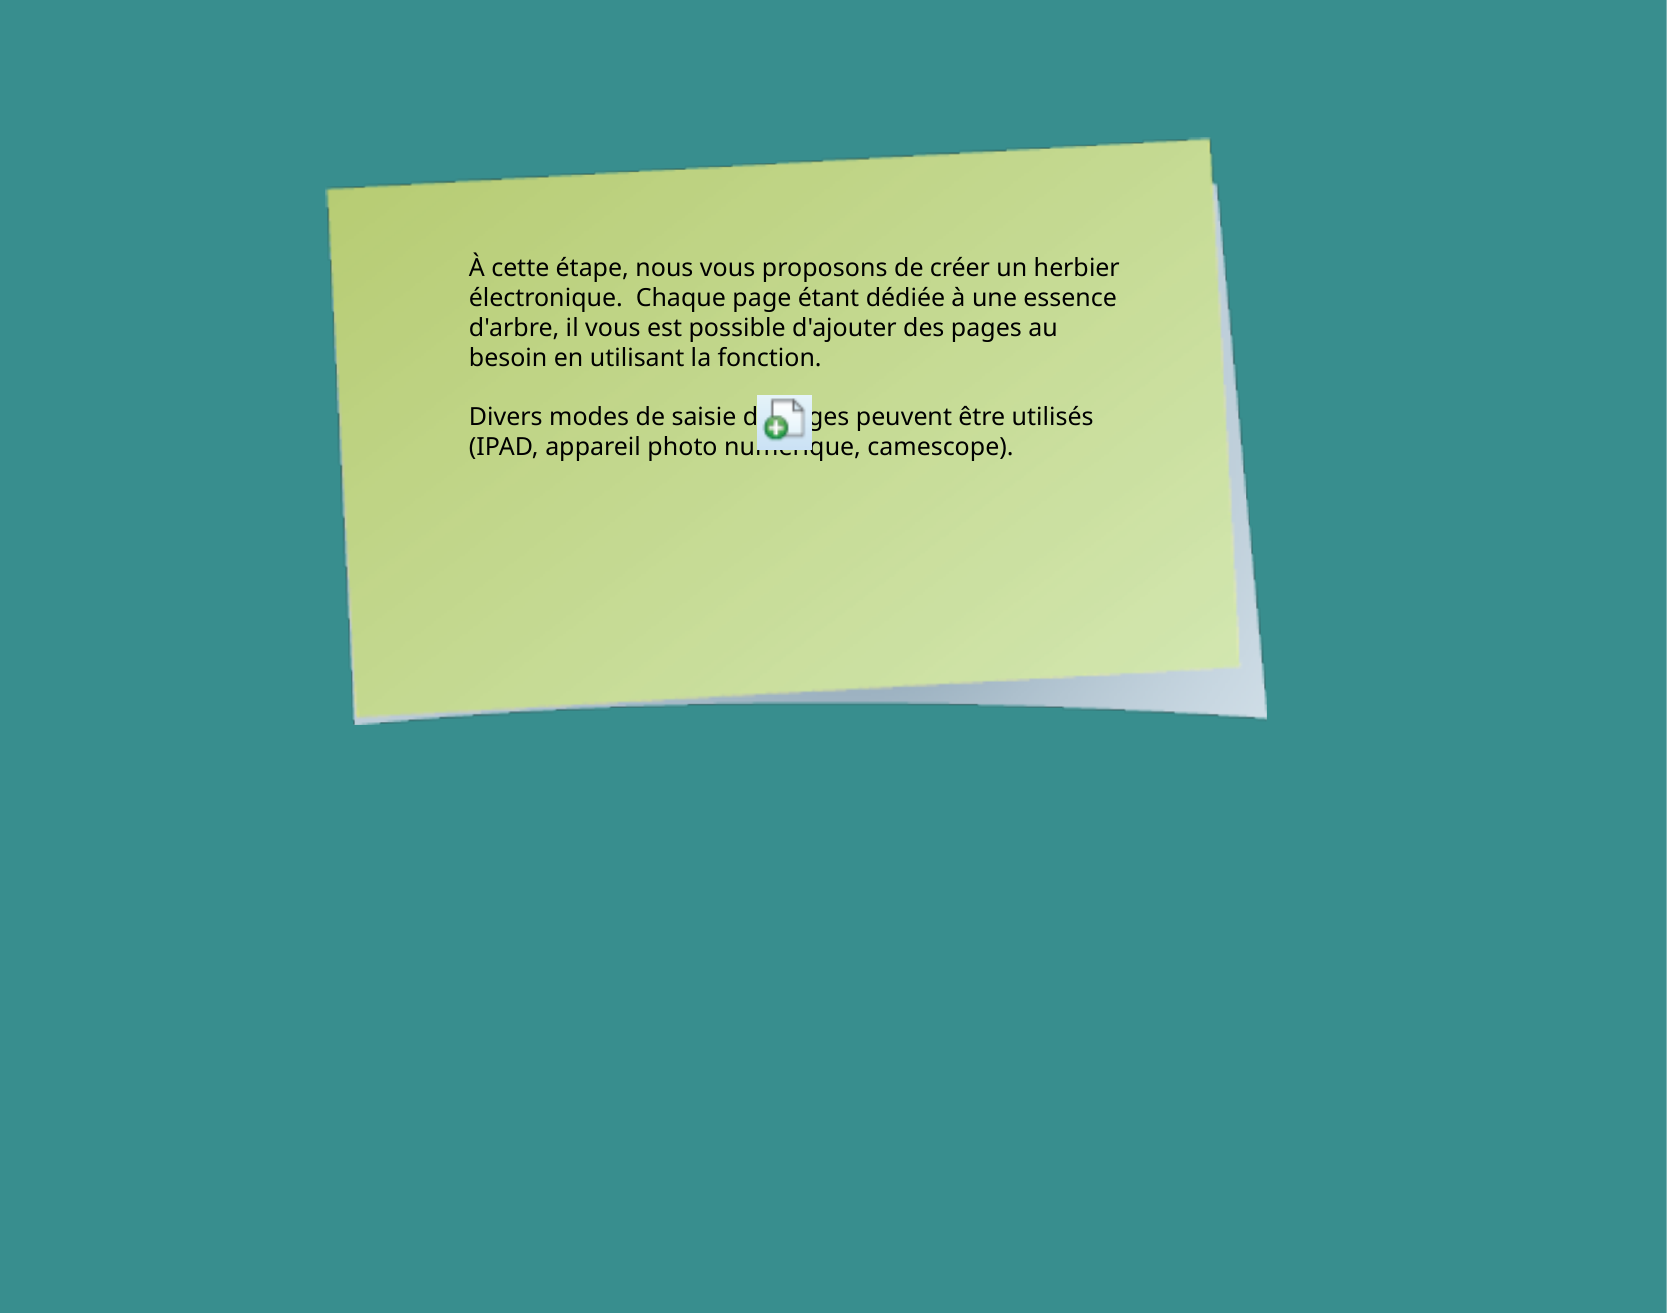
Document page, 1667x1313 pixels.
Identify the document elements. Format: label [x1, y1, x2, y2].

picture [324, 137, 1267, 725]
